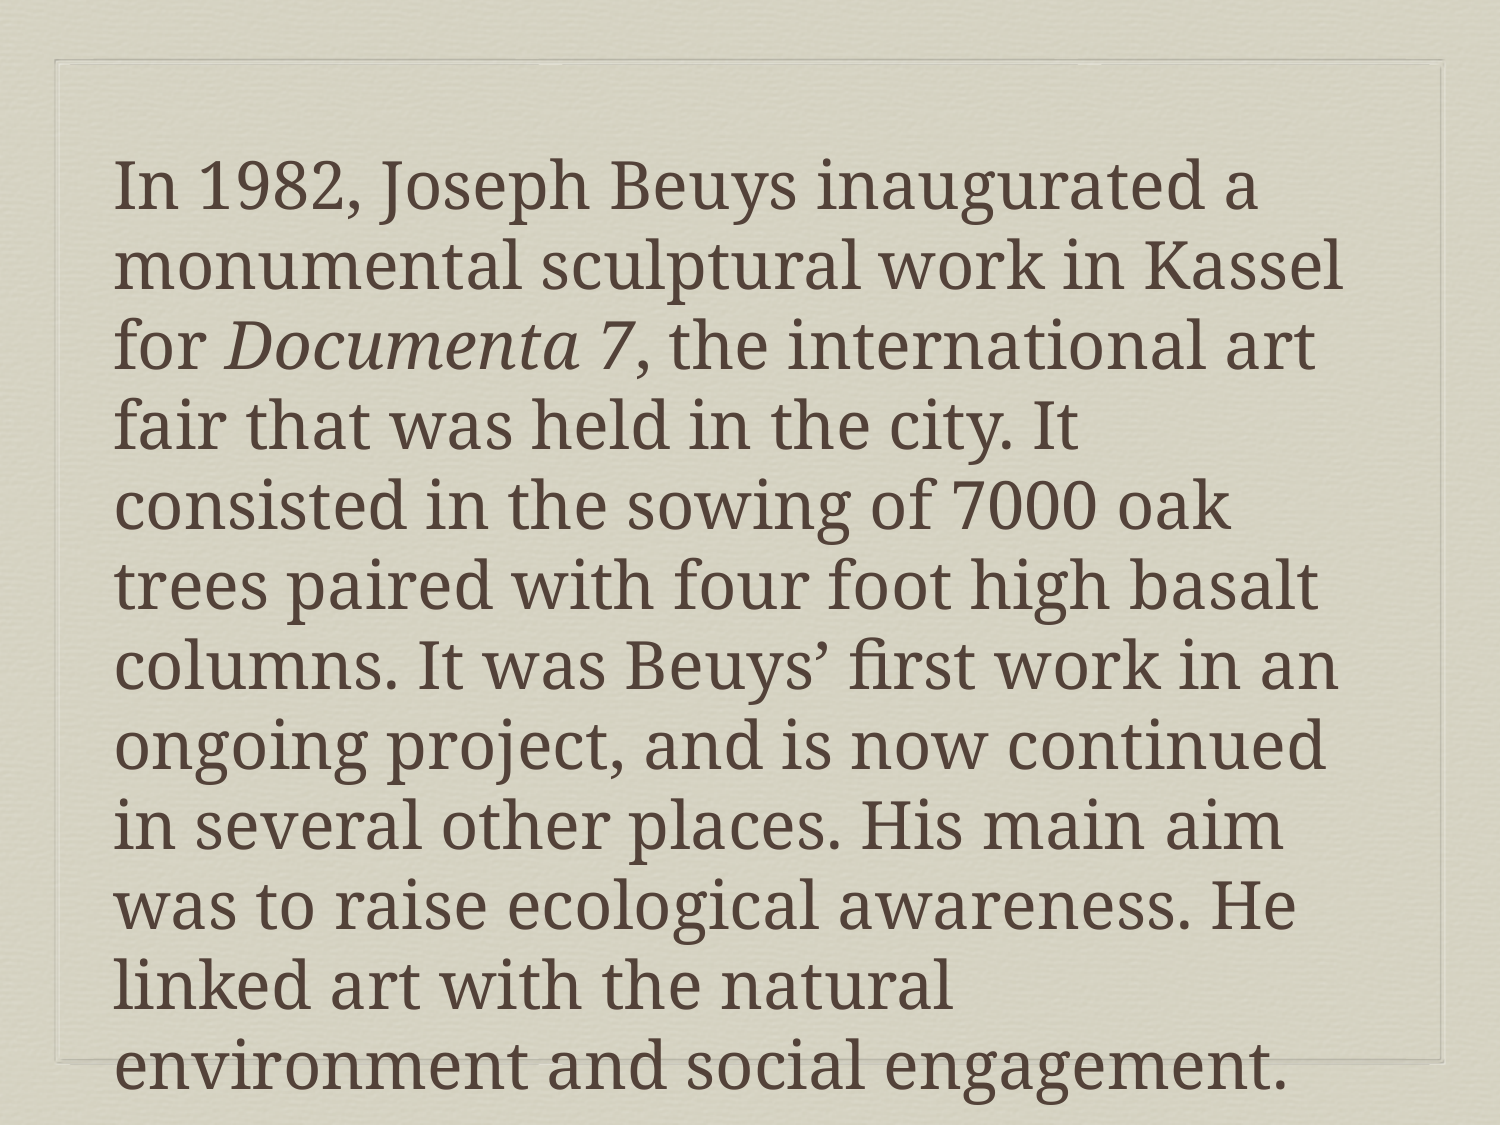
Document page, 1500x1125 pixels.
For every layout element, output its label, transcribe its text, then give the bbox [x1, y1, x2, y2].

picture [0, 0, 1500, 1125]
text_box In 1982, Joseph Beuys inaugurated a monumental sculptural work in Kassel for Documenta 7, the international art fair that was held in the city. It consisted in the sowing of 7000 oak trees paired with four foot high basalt columns. It was Beuys’ first work in an ongoing project, and is now continued in several other places. His main aim was to raise ecological awareness. He linked art with the natural environment and social engagement. [98, 135, 1404, 1111]
